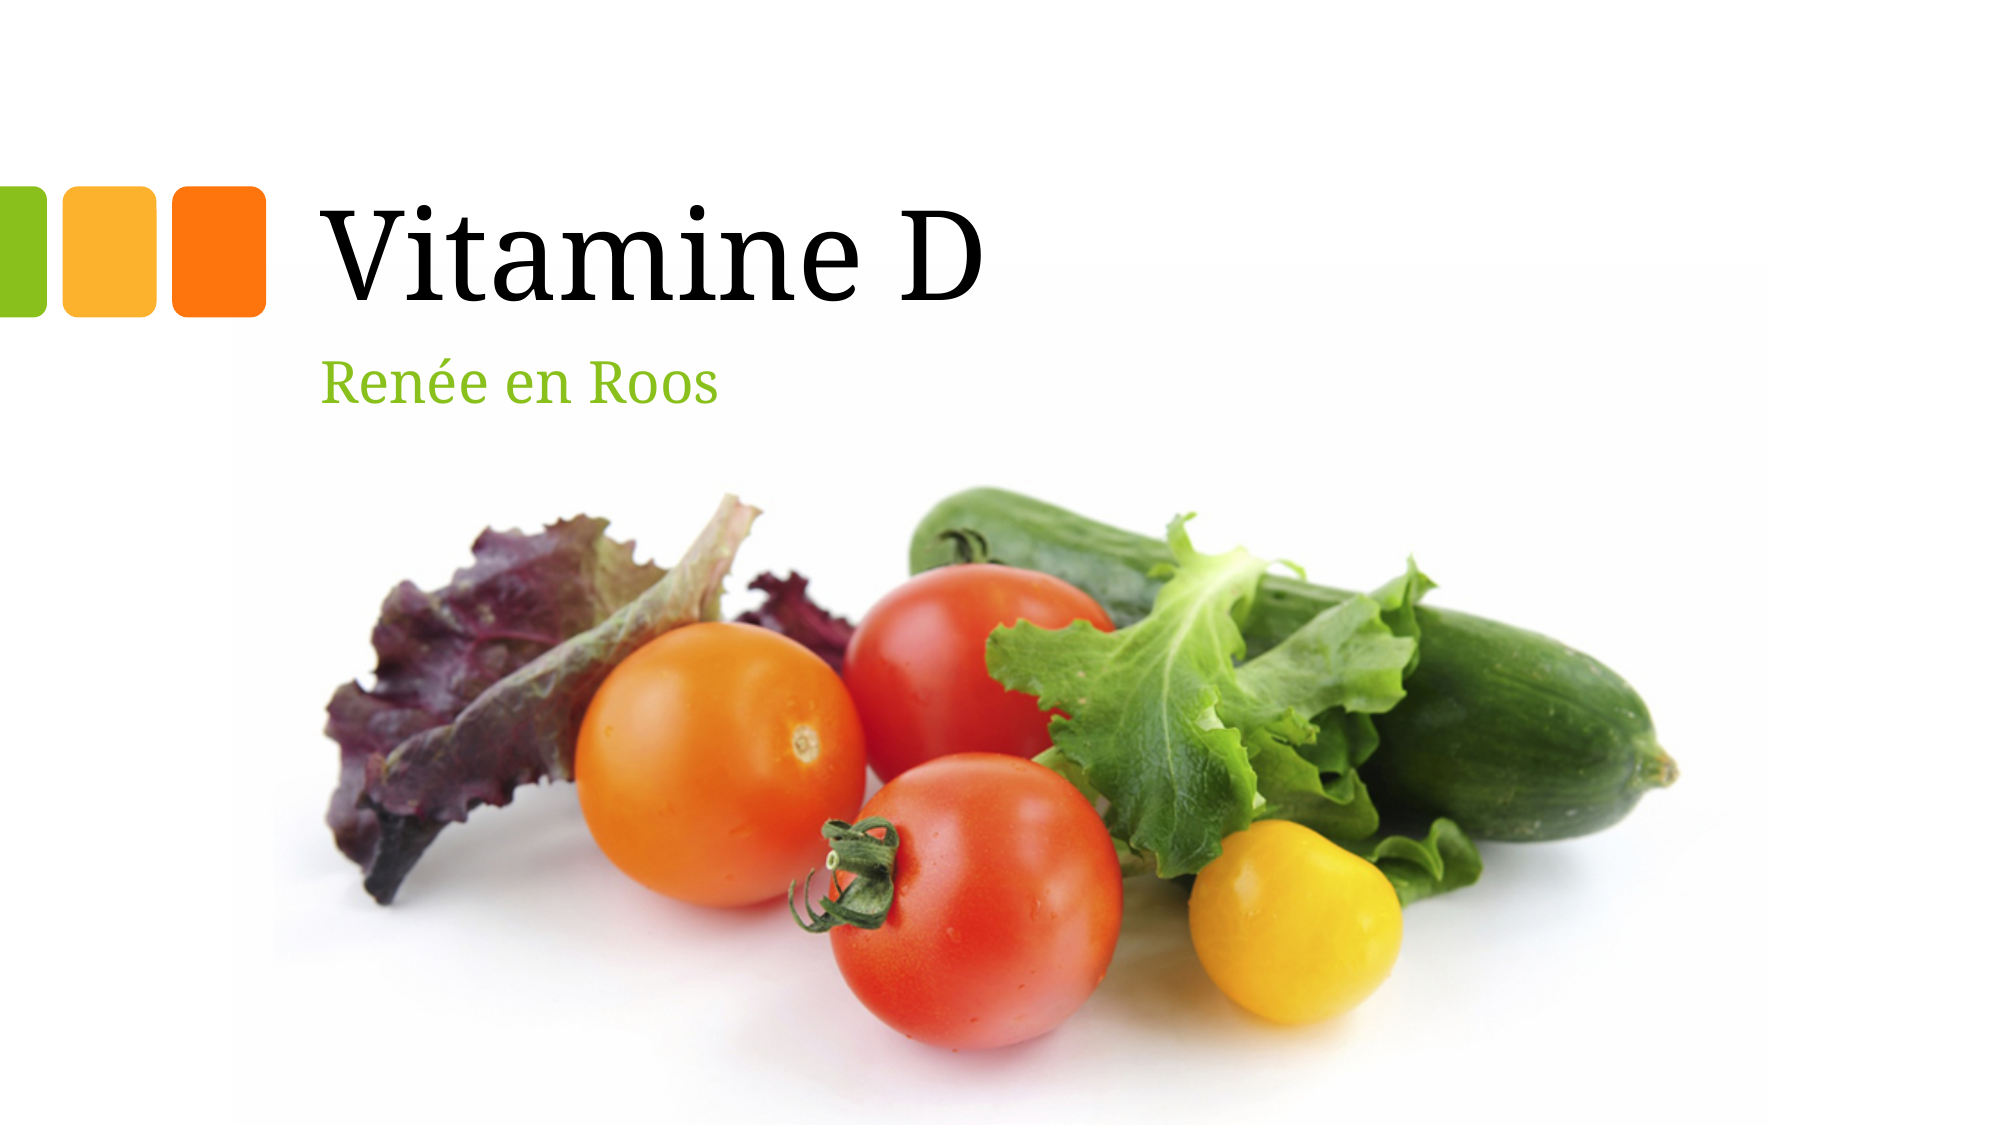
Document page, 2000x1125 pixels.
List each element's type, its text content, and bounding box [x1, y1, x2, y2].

picture [0, 0, 2000, 1125]
subtitle Renée en Roos [299, 342, 1800, 489]
title Vitamine D [299, 59, 1800, 335]
